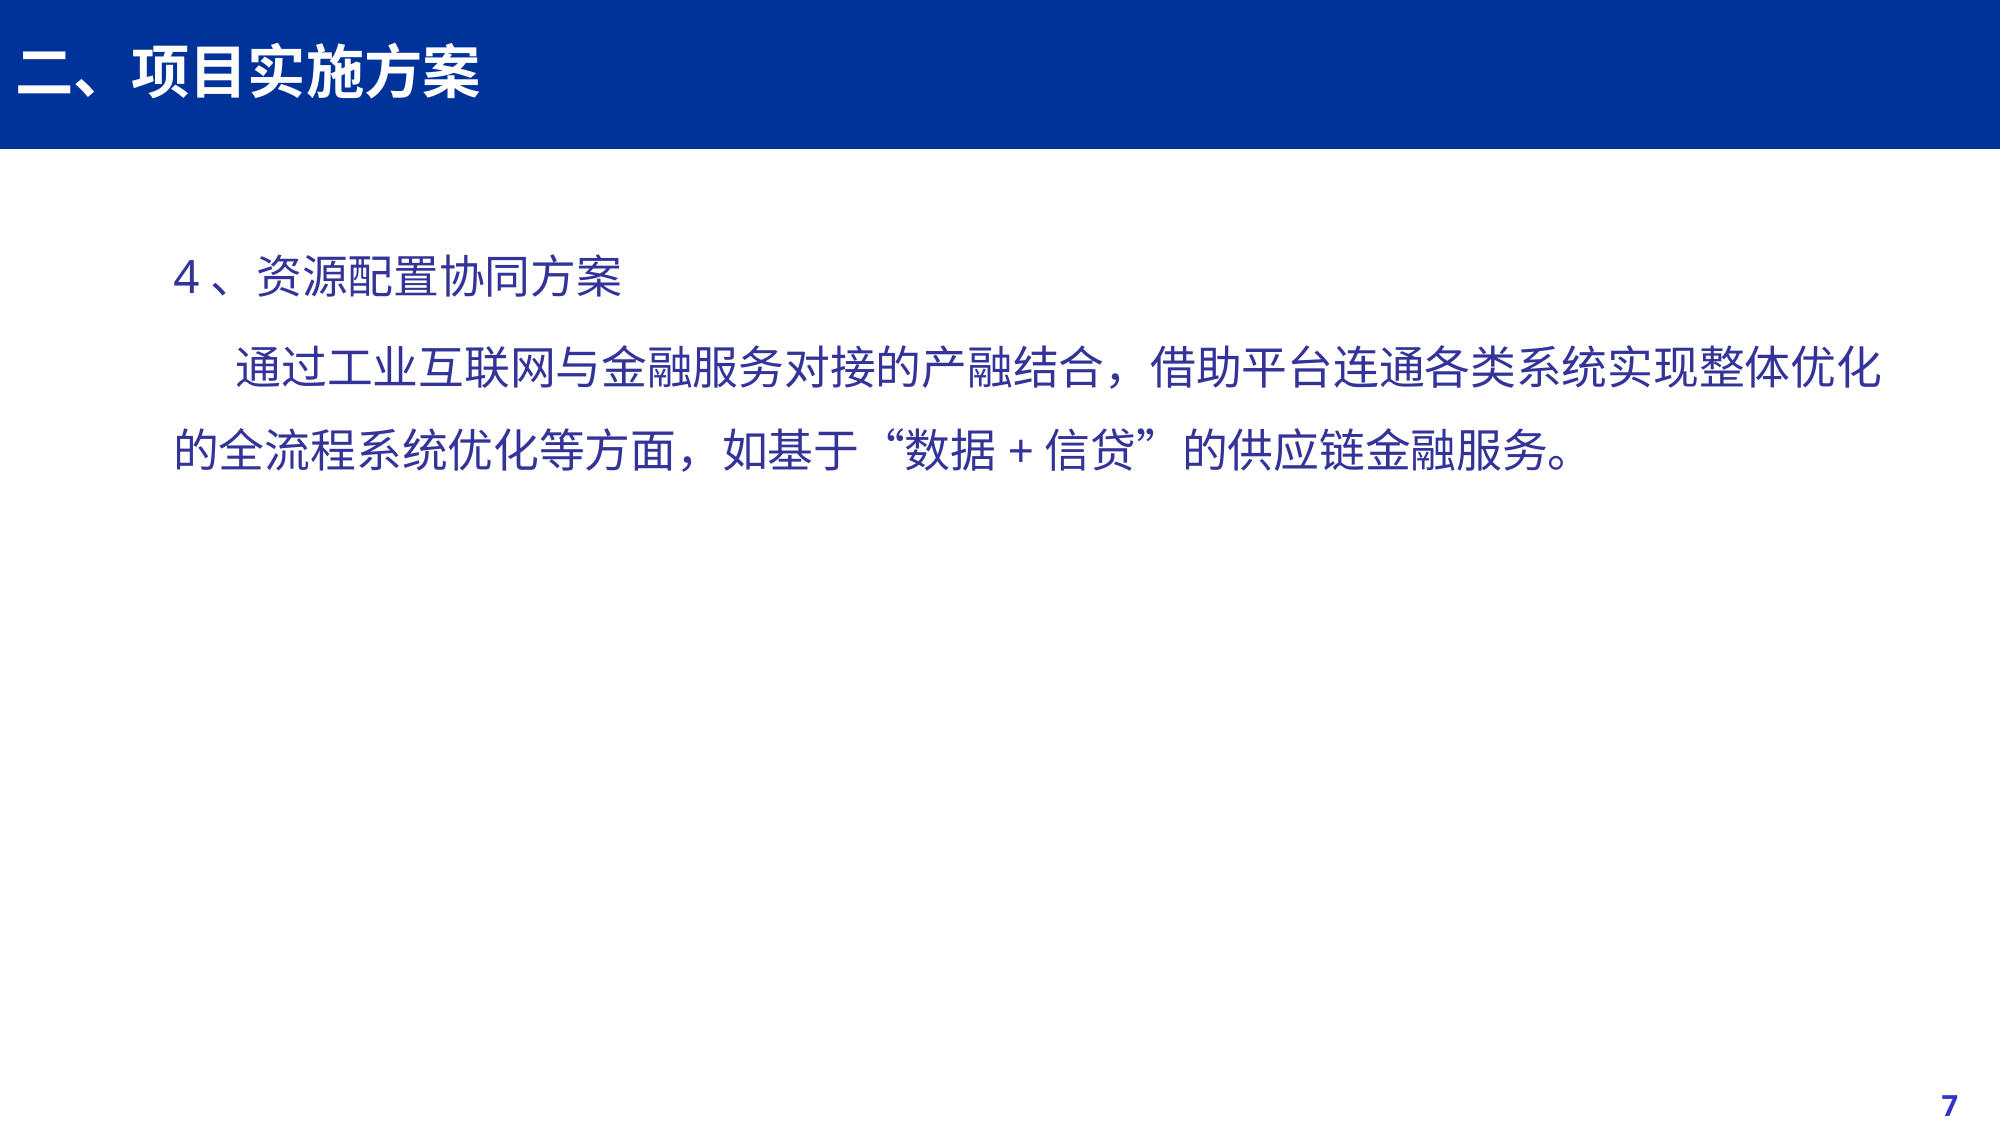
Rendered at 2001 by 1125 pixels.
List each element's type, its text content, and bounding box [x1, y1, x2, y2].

title 二、项目实施方案 [0, 0, 2000, 145]
list 4、资源配置协同方案 通过工业互联网与金融服务对接的产融结合，借助平台连通各类系统实现整体优化的全流程系统优化等方面，如基于“数据+信贷”的供应链金融服务。 [83, 212, 1917, 575]
